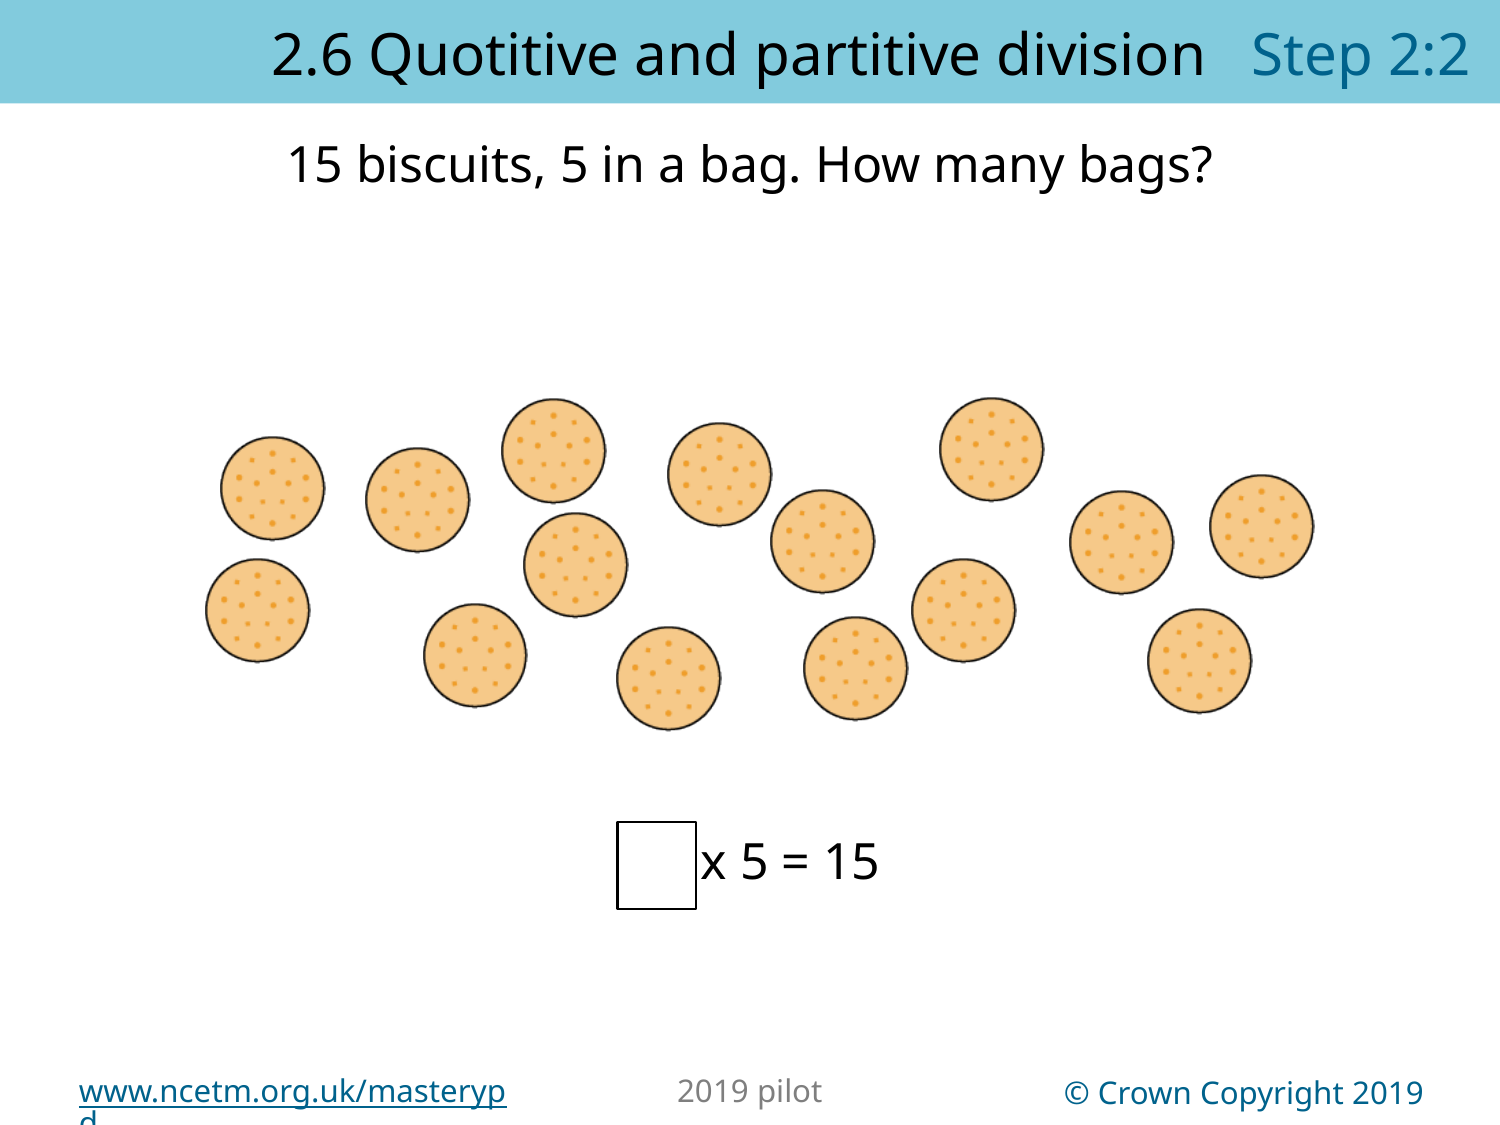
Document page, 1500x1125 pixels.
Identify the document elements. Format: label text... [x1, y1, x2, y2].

picture [938, 395, 1045, 503]
picture [666, 421, 876, 596]
text_box x 5 = 15 [697, 822, 908, 897]
list 2.6 Quotitive and partitive division Step 2:2 [0, 0, 1500, 104]
picture [1209, 472, 1315, 580]
picture [219, 435, 326, 543]
picture [501, 397, 608, 505]
picture [616, 625, 722, 733]
picture [422, 511, 629, 709]
picture [911, 557, 1017, 665]
picture [802, 615, 909, 723]
picture [205, 557, 311, 665]
text_box 15 biscuits, 5 in a bag. How many bags? [271, 125, 1229, 201]
picture [365, 446, 471, 554]
picture [1068, 489, 1175, 597]
text_box [617, 822, 697, 909]
picture [1147, 607, 1254, 715]
